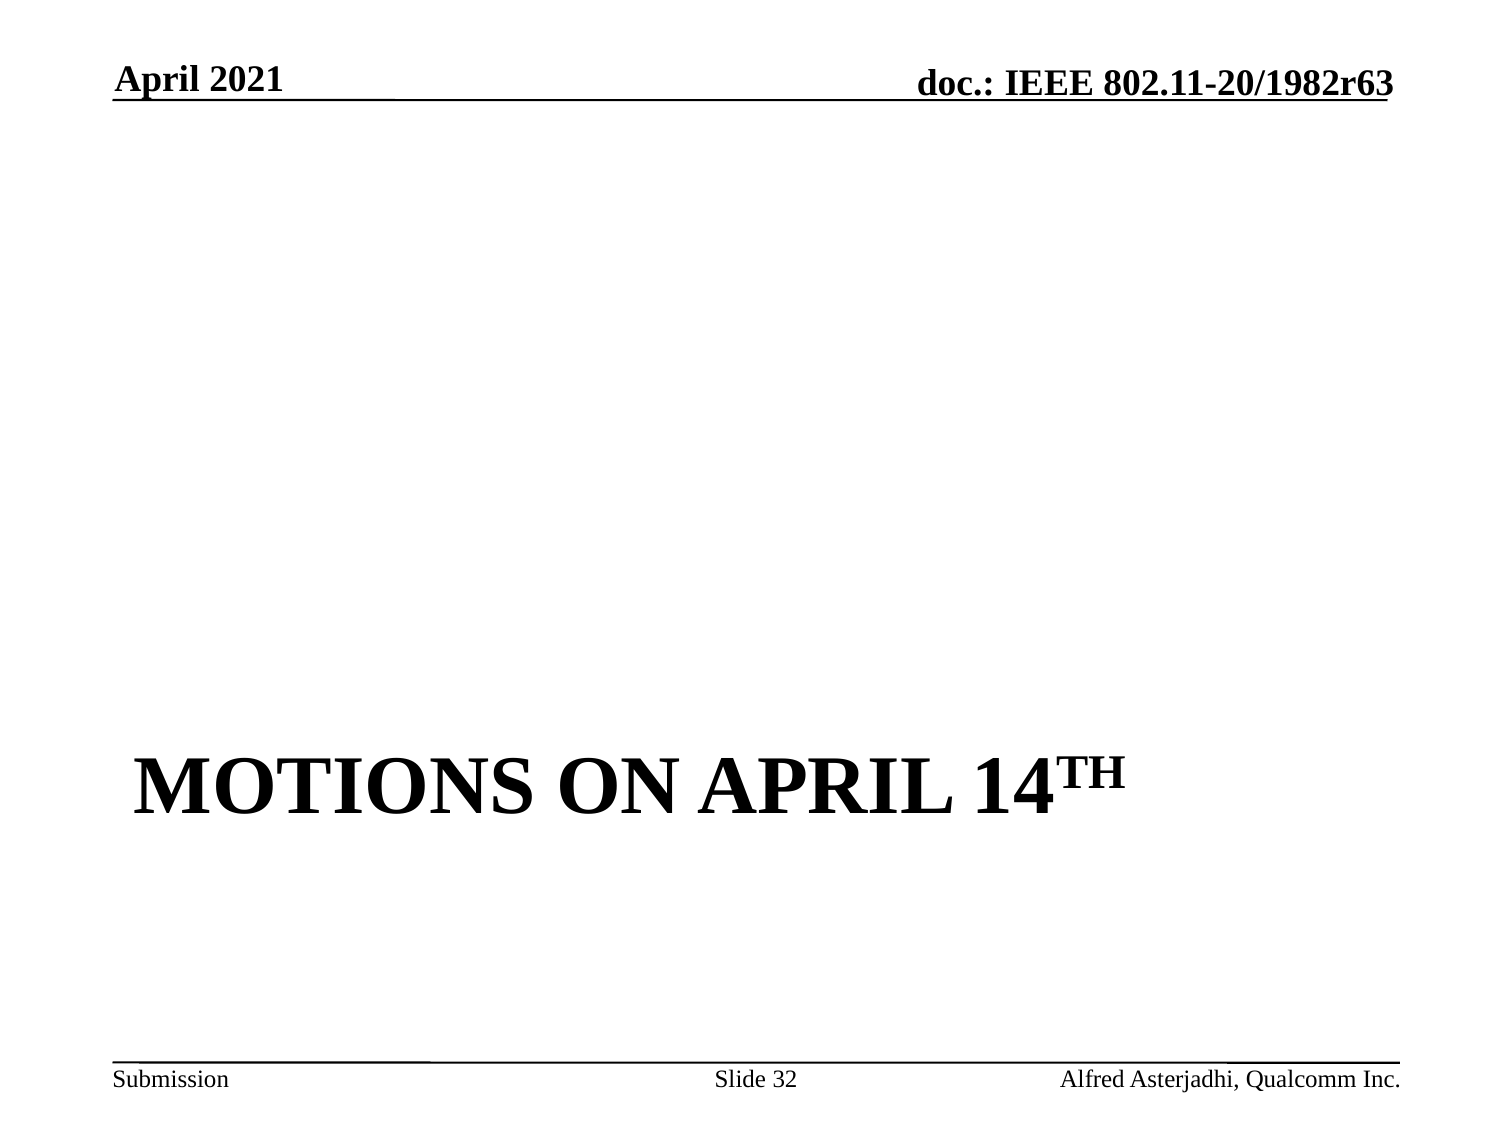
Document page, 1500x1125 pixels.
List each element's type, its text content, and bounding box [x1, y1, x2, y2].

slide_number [114, 54, 423, 100]
footer Alfred Asterjadhi, Qualcomm Inc. [878, 1061, 1402, 1093]
title Motions on April 14th [118, 722, 1394, 947]
slide_number Slide 32 [712, 1061, 800, 1123]
